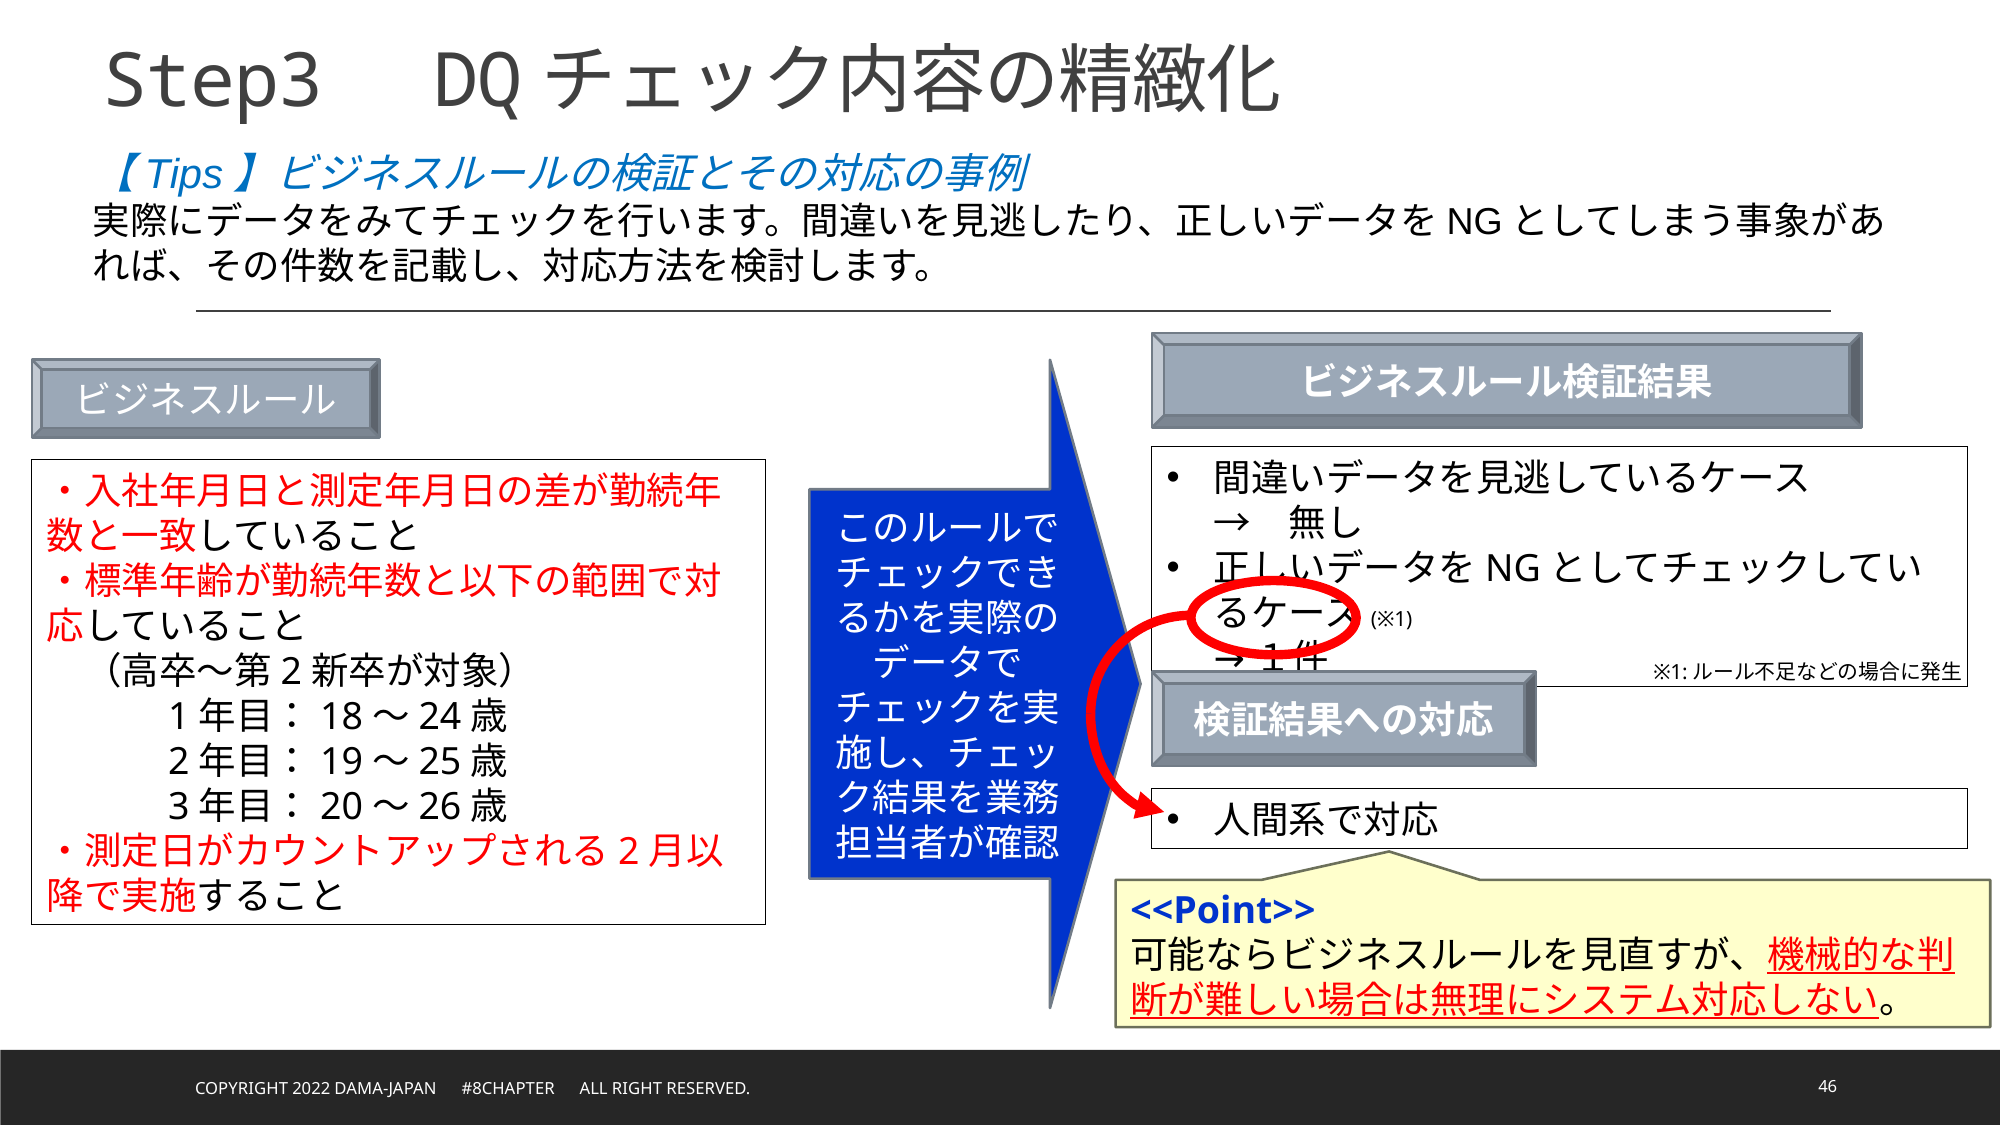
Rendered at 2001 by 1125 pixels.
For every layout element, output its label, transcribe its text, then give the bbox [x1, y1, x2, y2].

text_box ※1:ルール不足などの場合に発生 [1638, 651, 1978, 692]
text_box [1089, 713, 1165, 817]
text_box 検証結果への対応 [1165, 670, 1538, 768]
slide_number 46 [1803, 1057, 1932, 1118]
text_box [1089, 614, 1191, 714]
text_box ビジネスルール [31, 358, 381, 439]
text_box 【Tips】ビジネスルールの検証とその対応の事例 実際にデータをみてチェックを行います。間違いを見逃したり、正しいデータをNGとしてしまう事象があれば、その件数を記載し、対応方法を検討します。 [78, 139, 1922, 295]
text_box 間違いデータを見逃しているケース → 無し 正しいデータをNGとしてチェックしているケース(※1) →１件 [1151, 446, 1968, 687]
text_box ・入社年月日と測定年月日の差が勤続年数と一致していること ・標準年齢が勤続年数と以下の範囲で対応していること （高卒～第2新卒が対象） 1年目：18～24歳 2年目：19～25歳 3年目：20～26歳 ・測定日がカウントアップされる2月以降で実施すること [31, 459, 766, 925]
footer Copyright 2022 DAMA-JAPAN #8chapter All right reserved. [180, 1057, 1299, 1118]
text_box ビジネス ルール [1191, 673, 1531, 682]
text_box このルールでチェックできるかを実際のデータでチェックを実施し、チェック結果を業務担当者が確認 [808, 358, 1129, 1010]
text_box 人間系で対応 [1151, 788, 1968, 849]
text_box [37, 361, 375, 368]
text_box DQ管理 （モニタリングや問題解決） [1156, 334, 1857, 343]
text_box <<Point>> 可能ならビジネスルールを見直すが、機械的な判断が難しい場合は無理にシステム対応しない。 [1114, 850, 1992, 1029]
title Step3 DQチェック内容の精緻化 [87, 47, 1830, 130]
text_box ビジネスルール検証結果 [1151, 332, 1863, 429]
text_box [1190, 579, 1358, 657]
